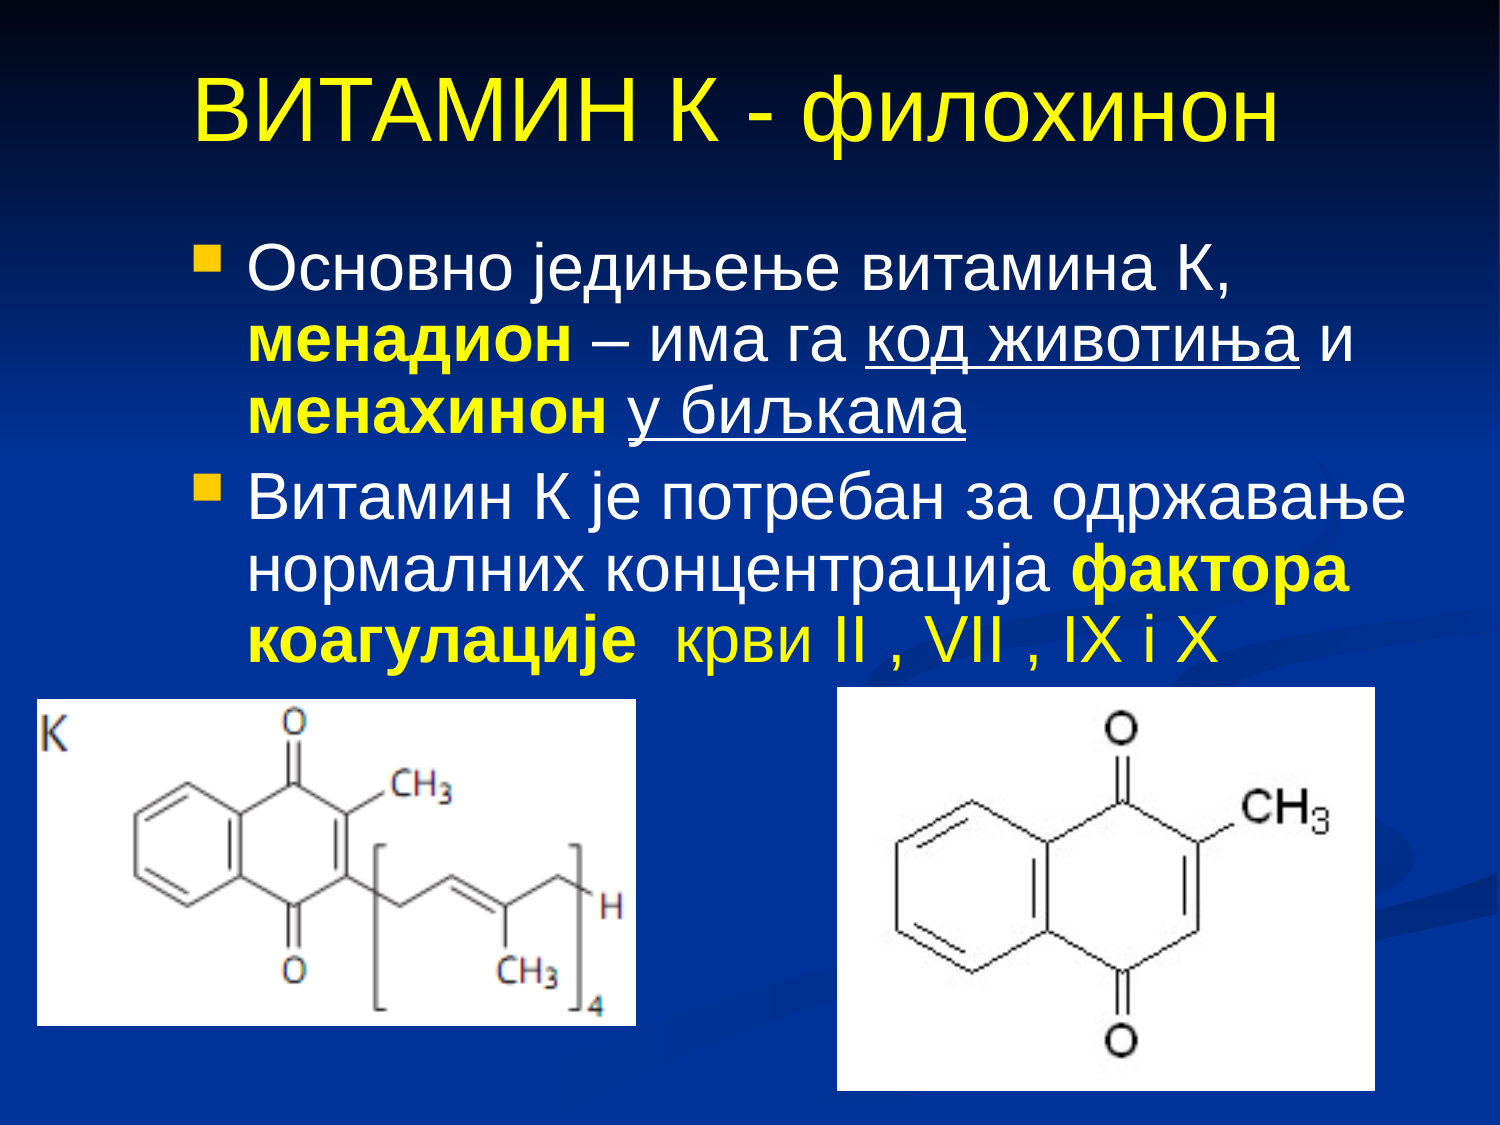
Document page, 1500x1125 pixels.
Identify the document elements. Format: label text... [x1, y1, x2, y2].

list Основно једињење витамина К, менадион – има га код животиња и менахинон у биљкама Витамин К је потребан за одржавање нормалних концентрација фактора коагулације крви II , VII , IX i X [174, 224, 1500, 669]
picture [837, 687, 1376, 1091]
title ВИТАМИН К - филохинон [75, 45, 1425, 165]
picture [37, 699, 637, 1026]
